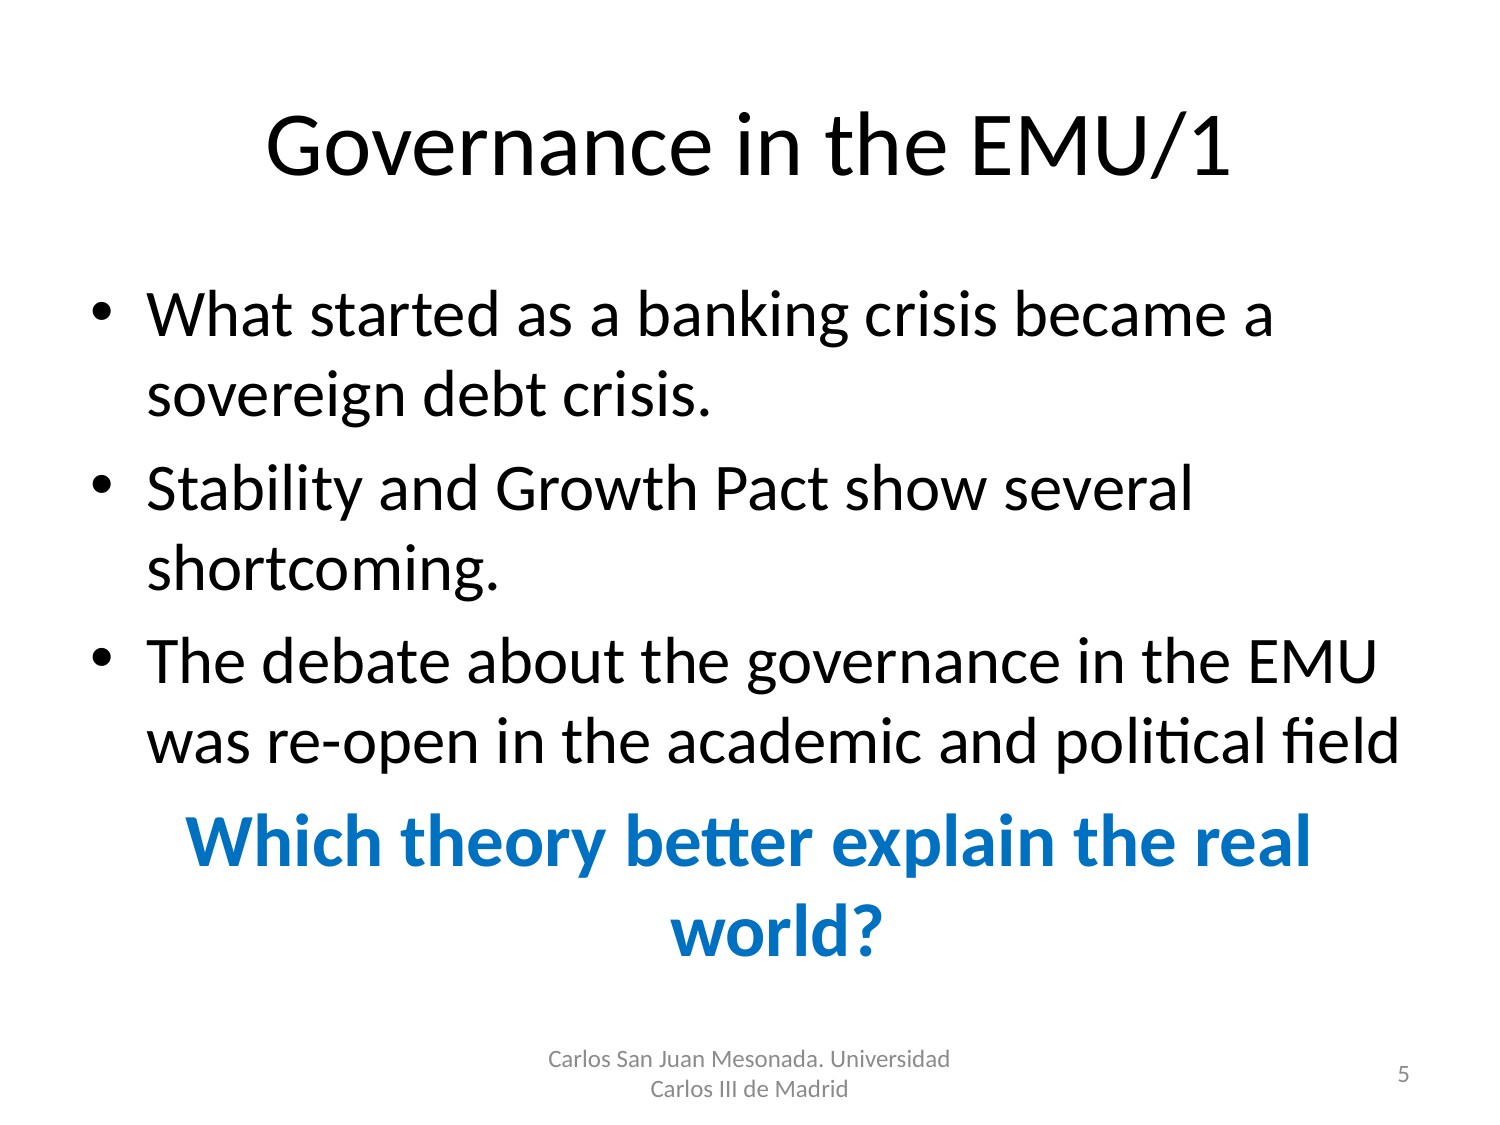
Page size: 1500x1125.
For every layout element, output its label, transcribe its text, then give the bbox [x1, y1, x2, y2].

slide_number 5 [1074, 1042, 1425, 1103]
list What started as a banking crisis became a sovereign debt crisis. Stability and Growth Pact show several shortcoming. The debate about the governance in the EMU was re-open in the academic and political field Which theory better explain the real world? [74, 262, 1426, 1006]
footer Carlos San Juan Mesonada. Universidad Carlos III de Madrid [512, 1042, 988, 1103]
title Governance in the EMU/1 [74, 44, 1426, 233]
